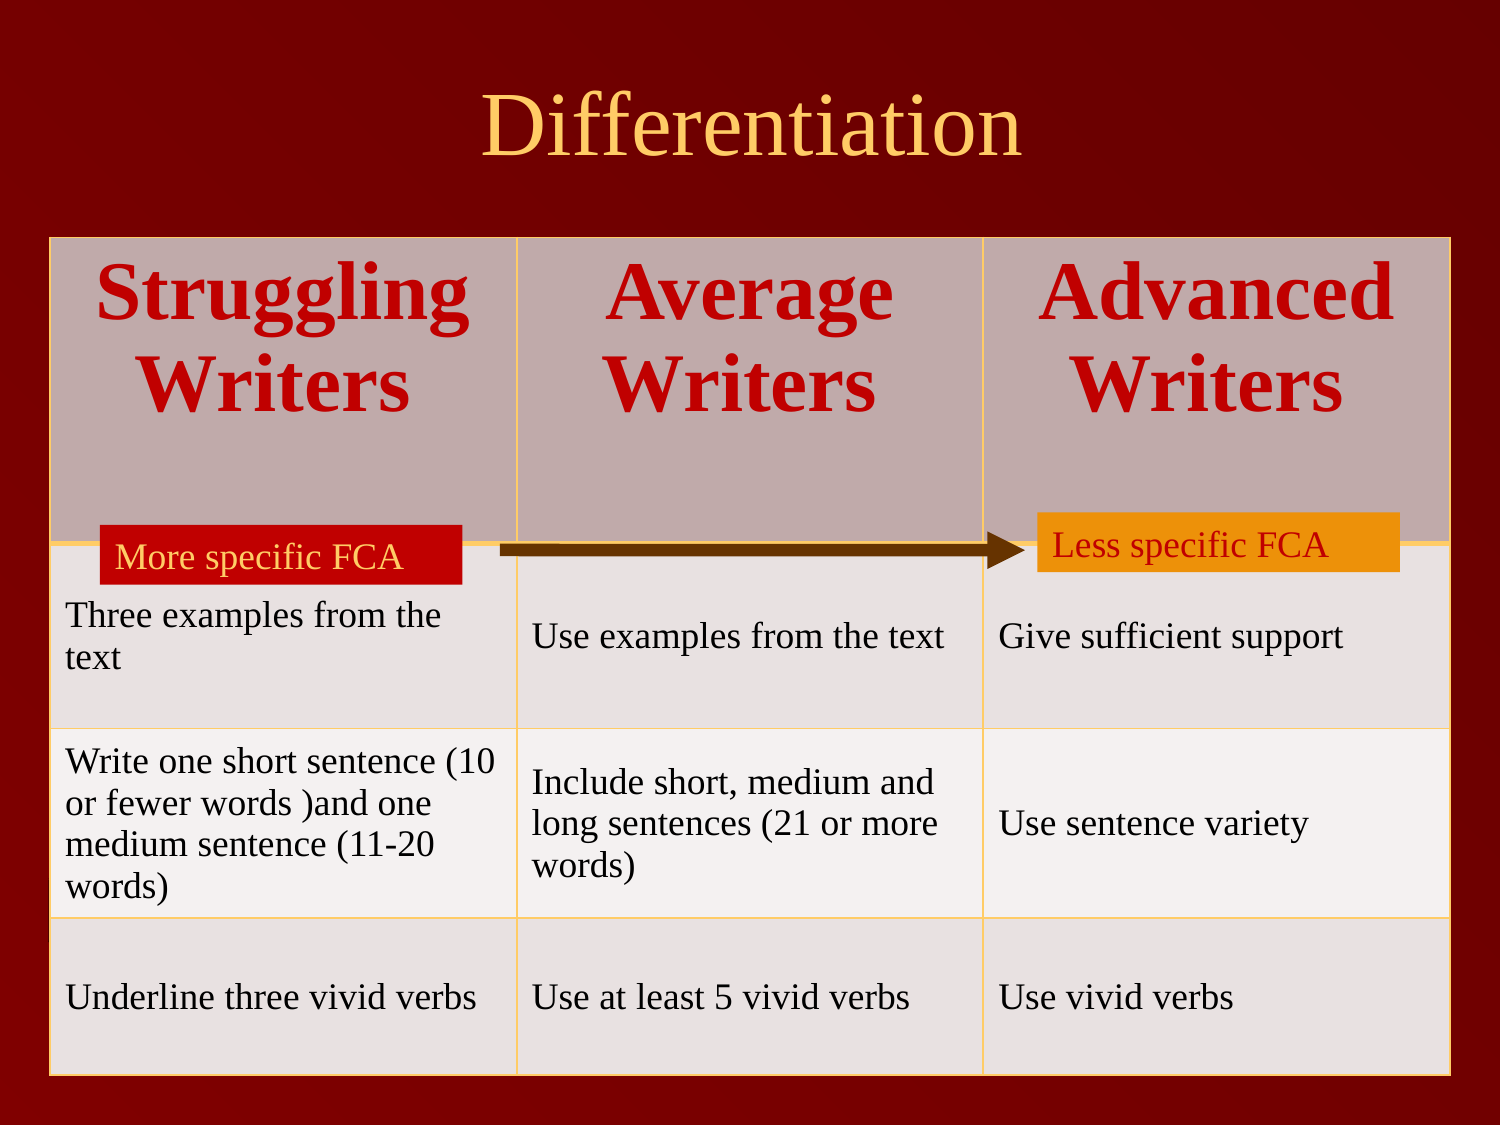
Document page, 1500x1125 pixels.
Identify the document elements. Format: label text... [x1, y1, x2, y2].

table_cell Give sufficient support [984, 546, 1449, 728]
text_box More specific FCA [99, 524, 463, 585]
table_cell Write one short sentence (10 or fewer words )and one medium sentence (11-20 words) [51, 729, 516, 917]
table_cell Include short, medium and long sentences (21 or more words) [518, 729, 982, 917]
table_cell Three examples from the text [51, 546, 516, 728]
table_cell Use at least 5 vivid verbs [518, 919, 982, 1074]
table_header Struggling Writers [51, 238, 516, 541]
table_cell Underline three vivid verbs [51, 919, 516, 1074]
table_cell Use examples from the text [518, 560, 982, 728]
table_cell Use vivid verbs [984, 919, 1449, 1074]
text_box Less specific FCA [1037, 512, 1400, 573]
table_header Advanced Writers [984, 238, 1449, 541]
table_header Average Writers [518, 238, 982, 541]
table_cell Use sentence variety [984, 729, 1449, 917]
title Differentiation [29, 19, 1475, 219]
